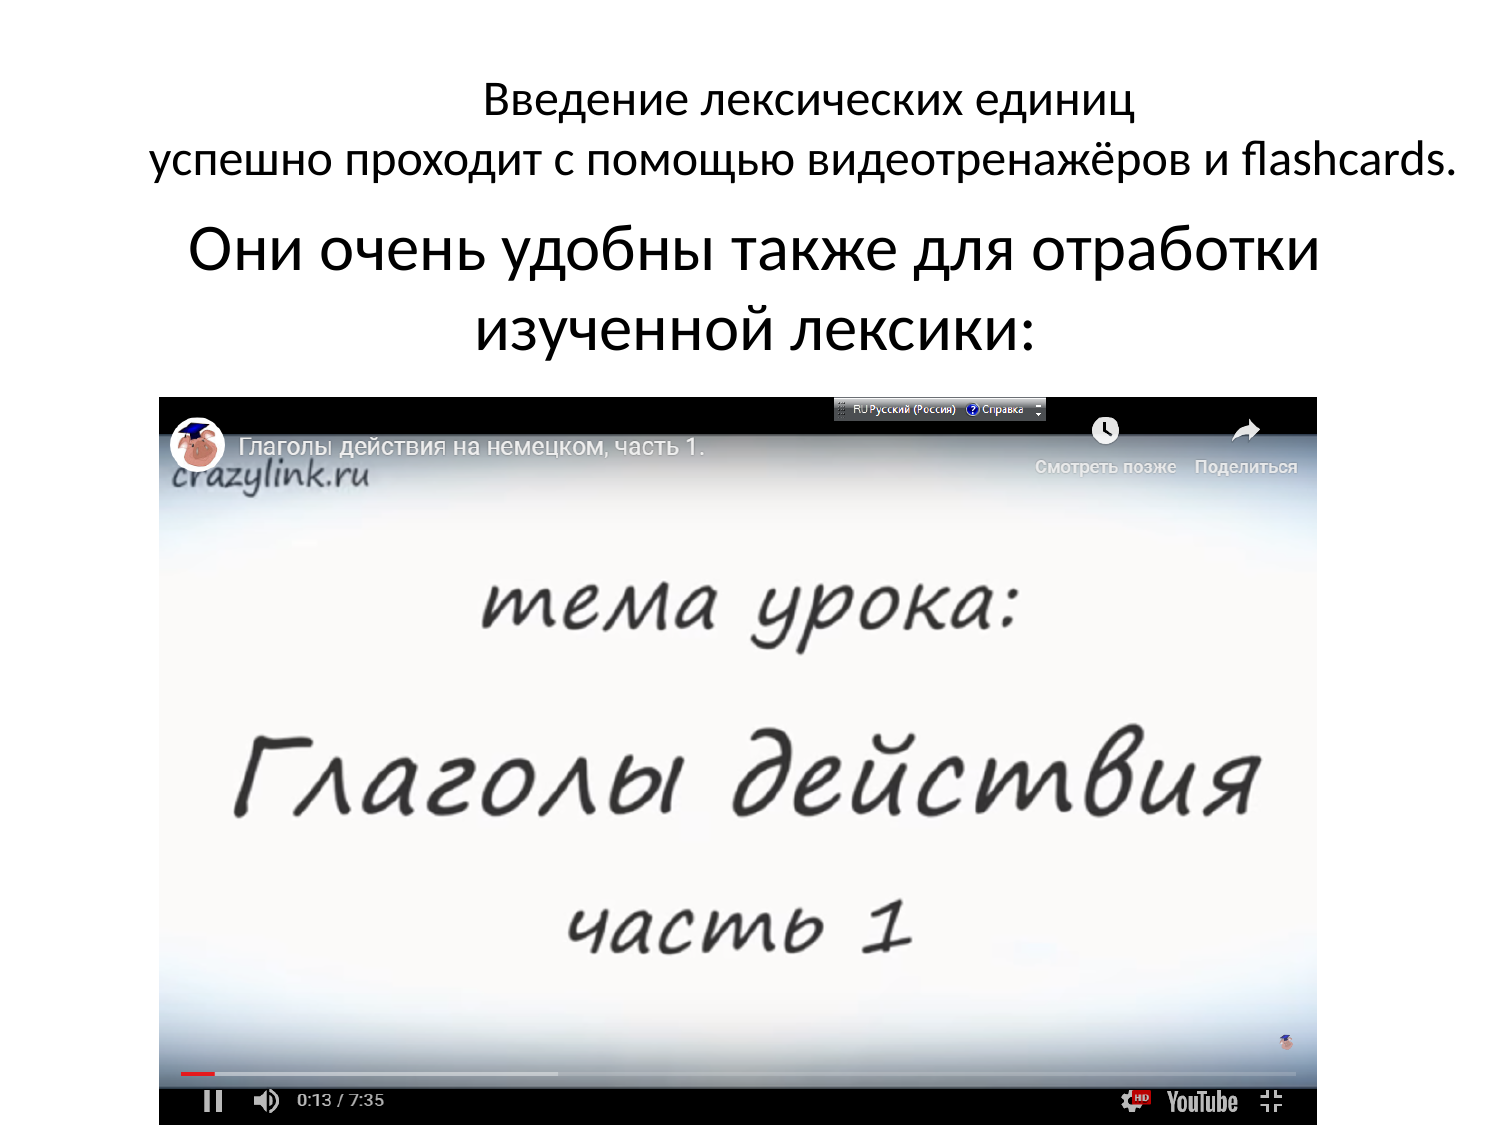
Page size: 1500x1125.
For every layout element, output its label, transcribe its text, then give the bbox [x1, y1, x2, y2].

title Введение лексических единиц успешно проходит с помощью видеотренажёров и flashcards. [53, 0, 1500, 303]
picture [159, 396, 1318, 1125]
subtitle Они очень удобны также для отработки изученной лексики: [64, 196, 1447, 1083]
